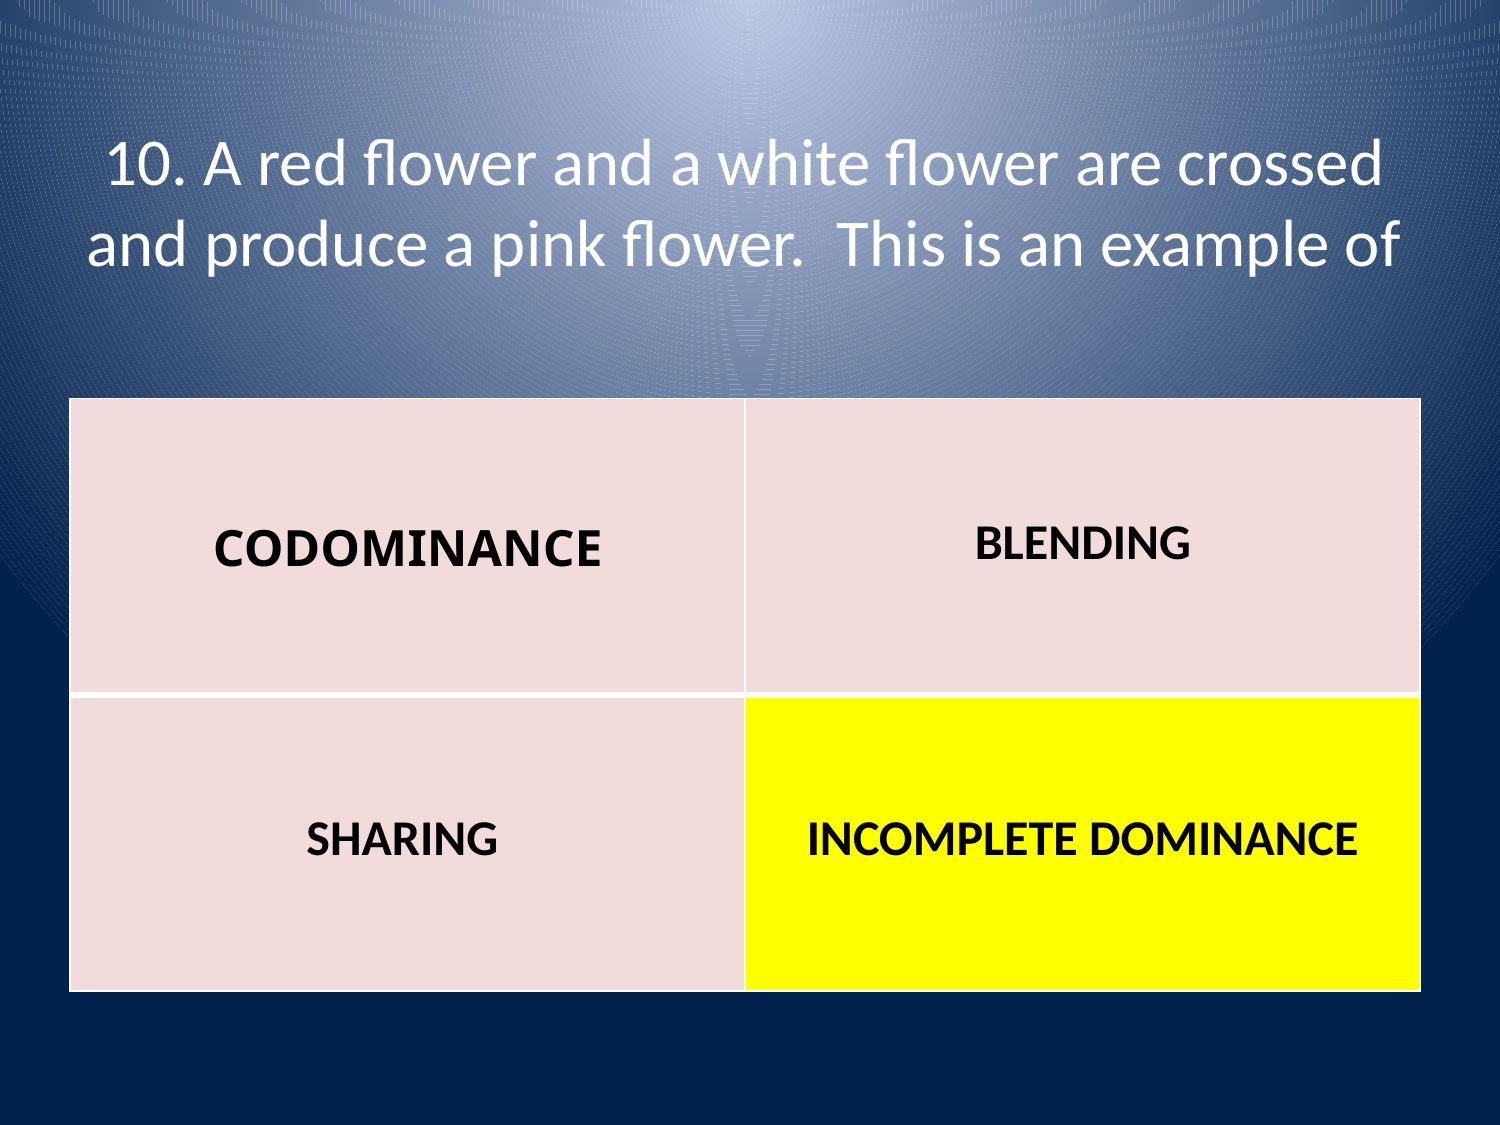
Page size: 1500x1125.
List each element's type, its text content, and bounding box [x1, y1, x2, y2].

table_header BLENDING [746, 399, 1419, 692]
title 10. A red flower and a white flower are crossed and produce a pink flower. This is an example of [70, 105, 1421, 293]
table_header CODOMINANCE [71, 399, 744, 692]
table_cell SHARING [71, 698, 744, 990]
table_cell INCOMPLETE DOMINANCE [746, 698, 1419, 990]
